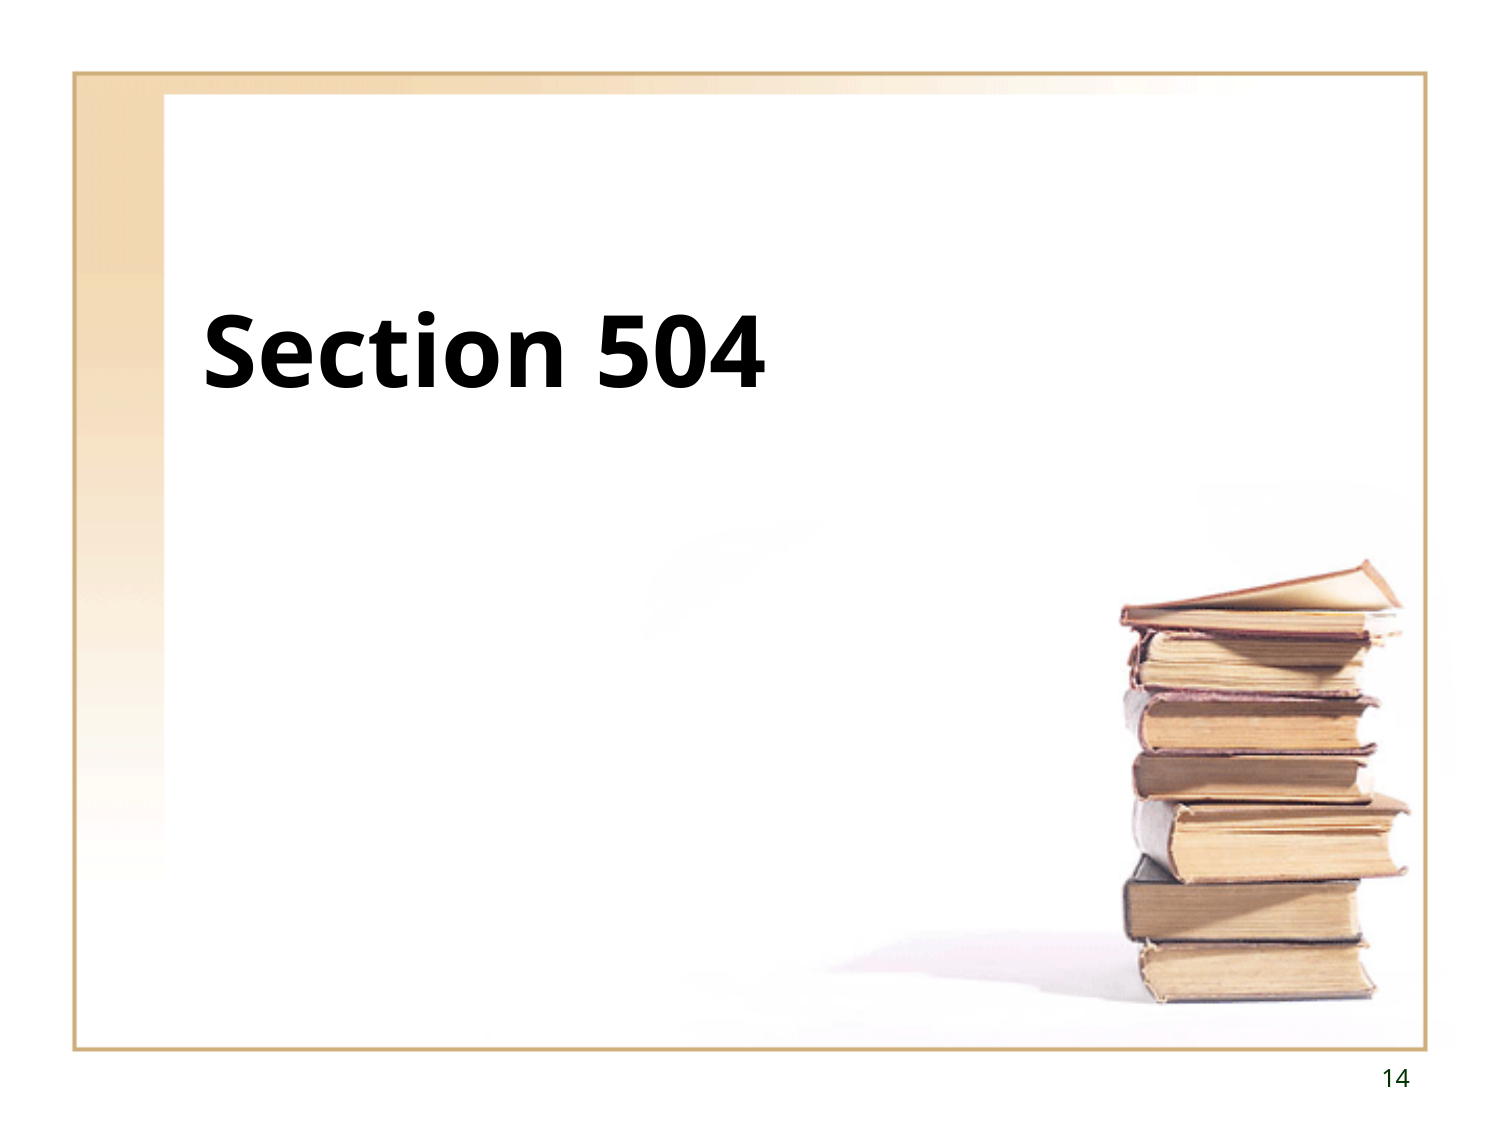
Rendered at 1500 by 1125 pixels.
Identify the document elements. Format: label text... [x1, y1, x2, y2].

title Section 504 [187, 287, 1351, 408]
slide_number 14 [1074, 1054, 1426, 1109]
picture [0, 0, 1500, 1125]
